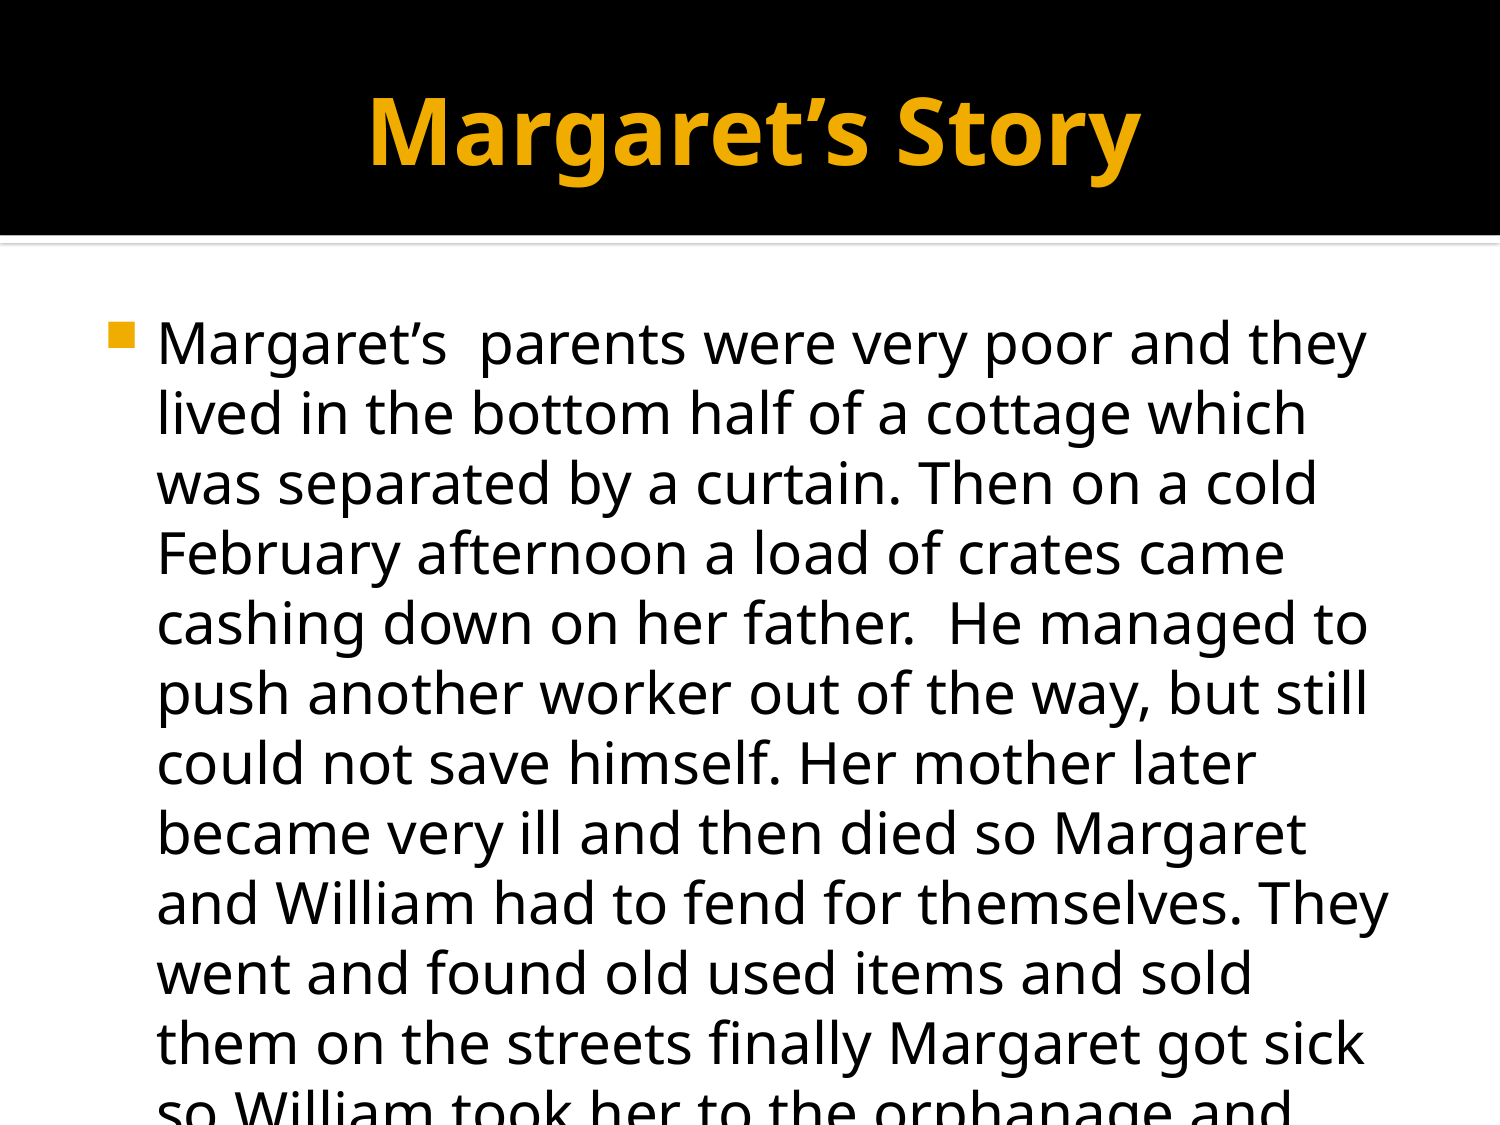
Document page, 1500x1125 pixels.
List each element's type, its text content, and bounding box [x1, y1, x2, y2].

list Margaret’s parents were very poor and they lived in the bottom half of a cottage which was separated by a curtain. Then on a cold February afternoon a load of crates came cashing down on her father. He managed to push another worker out of the way, but still could not save himself. Her mother later became very ill and then died so Margaret and William had to fend for themselves. They went and found old used items and sold them on the streets finally Margaret got sick so William took her to the orphanage and left. She was there ever since. [75, 291, 1425, 1050]
title Margaret’s Story [75, 25, 1425, 231]
